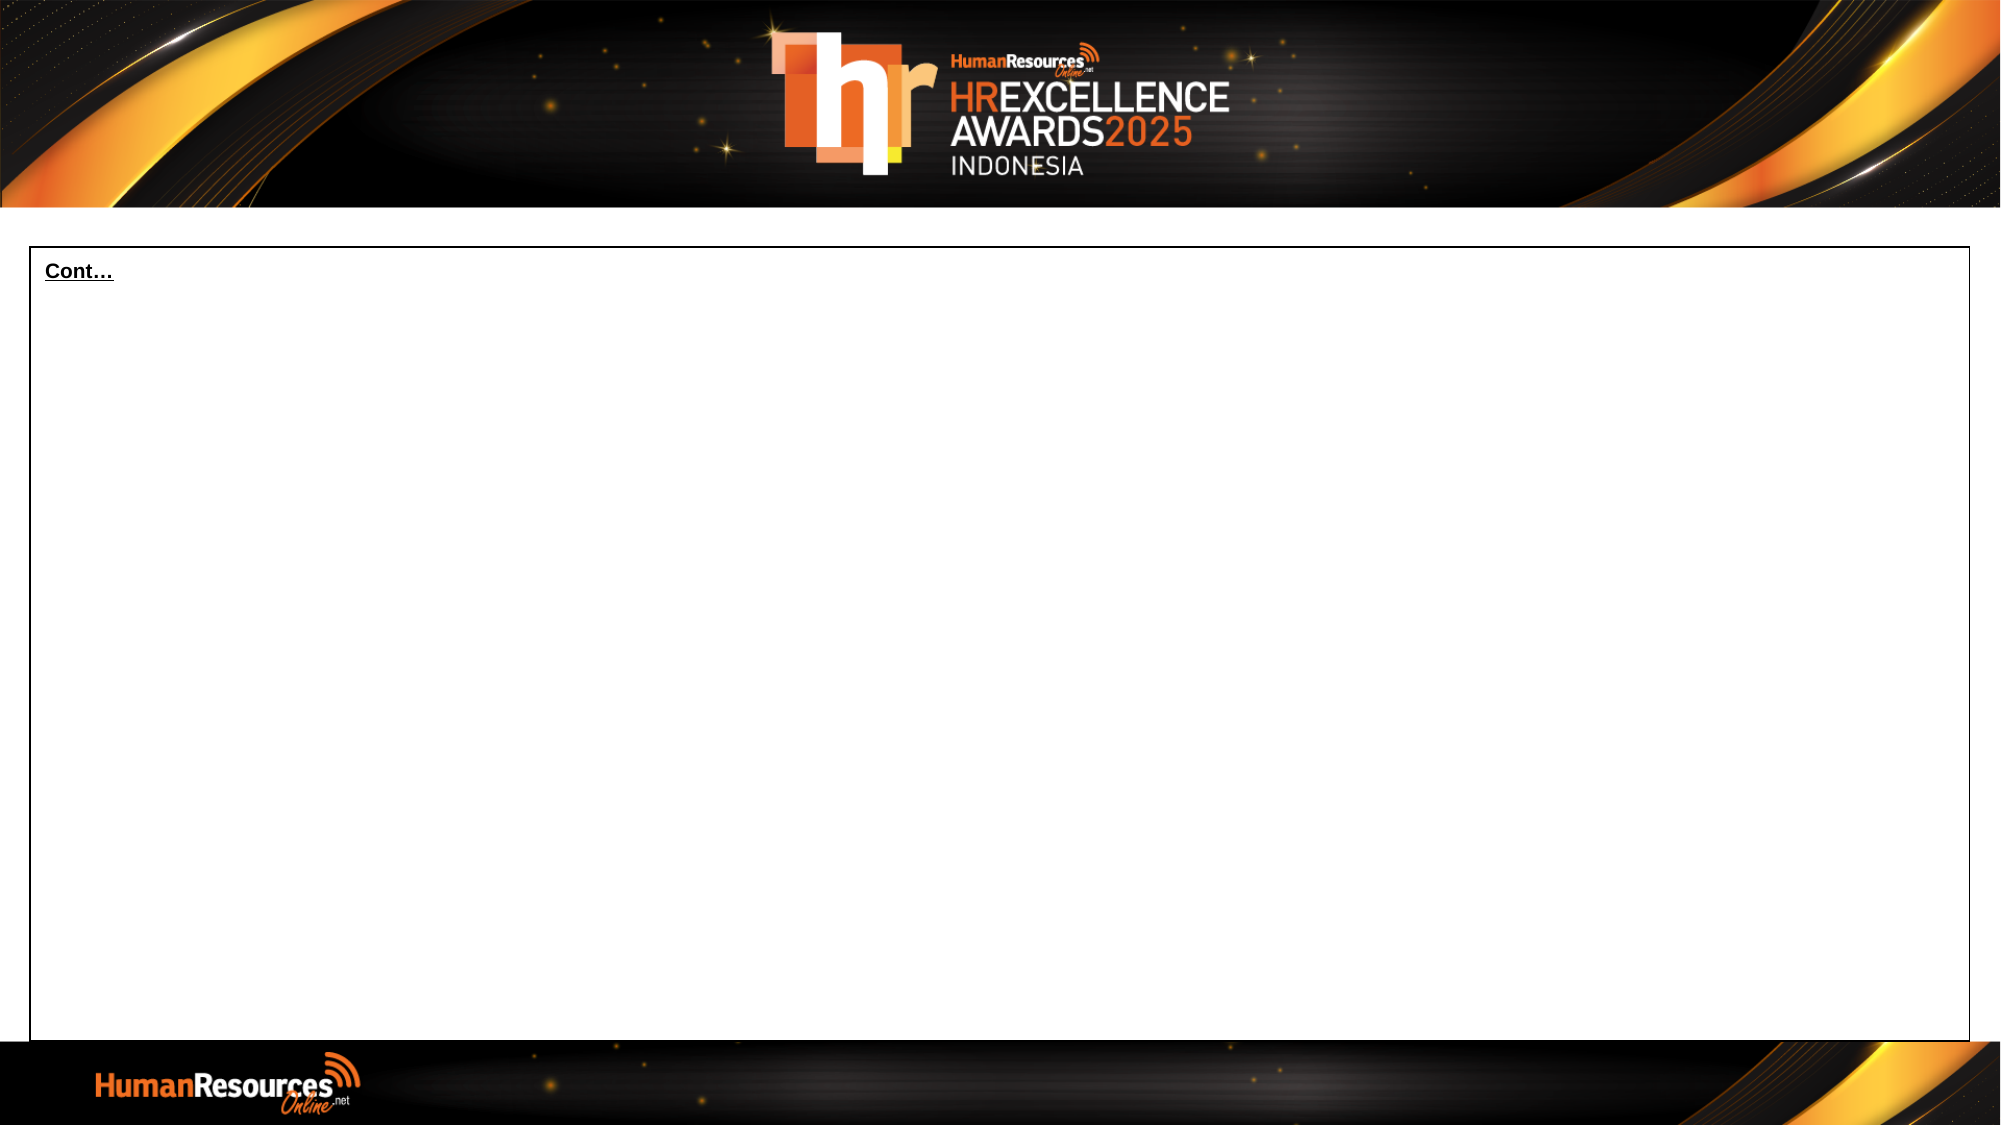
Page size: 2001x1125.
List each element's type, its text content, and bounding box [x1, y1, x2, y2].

picture [0, 0, 2001, 1125]
text_box Cont… [30, 246, 1970, 1042]
